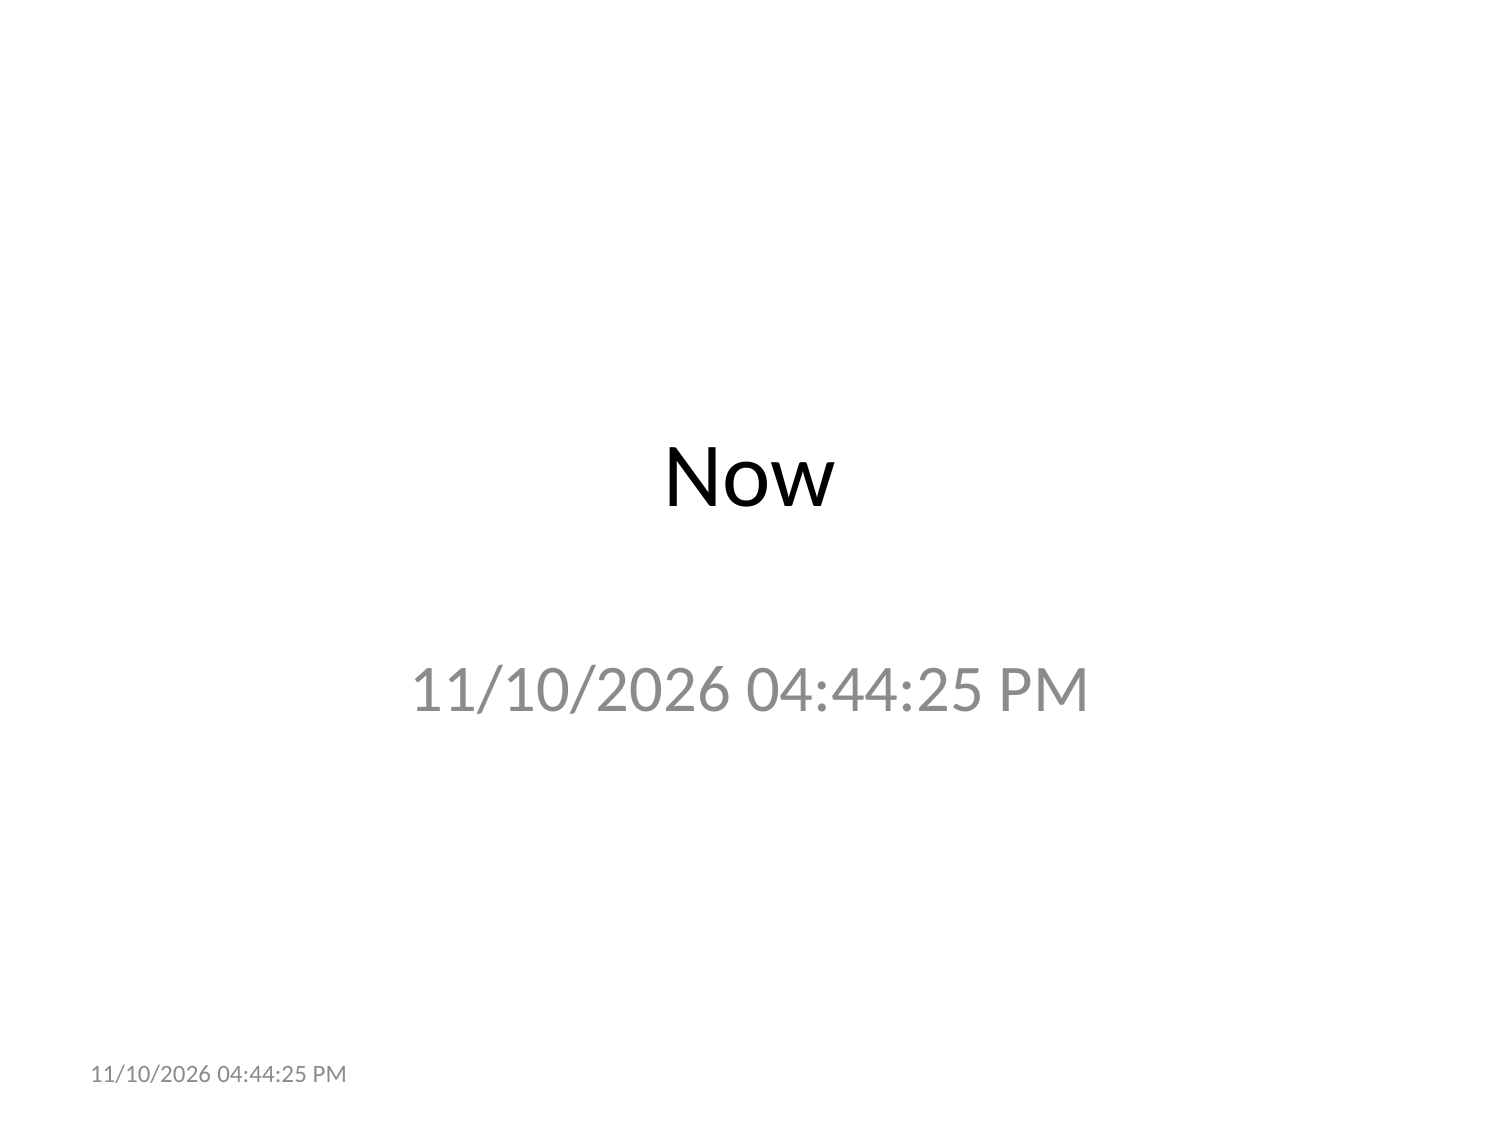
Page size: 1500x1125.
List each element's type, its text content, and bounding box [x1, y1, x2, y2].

title Now [112, 349, 1388, 591]
subtitle 2011-12-19 10:20:04 AM [225, 637, 1275, 925]
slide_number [75, 1042, 425, 1103]
